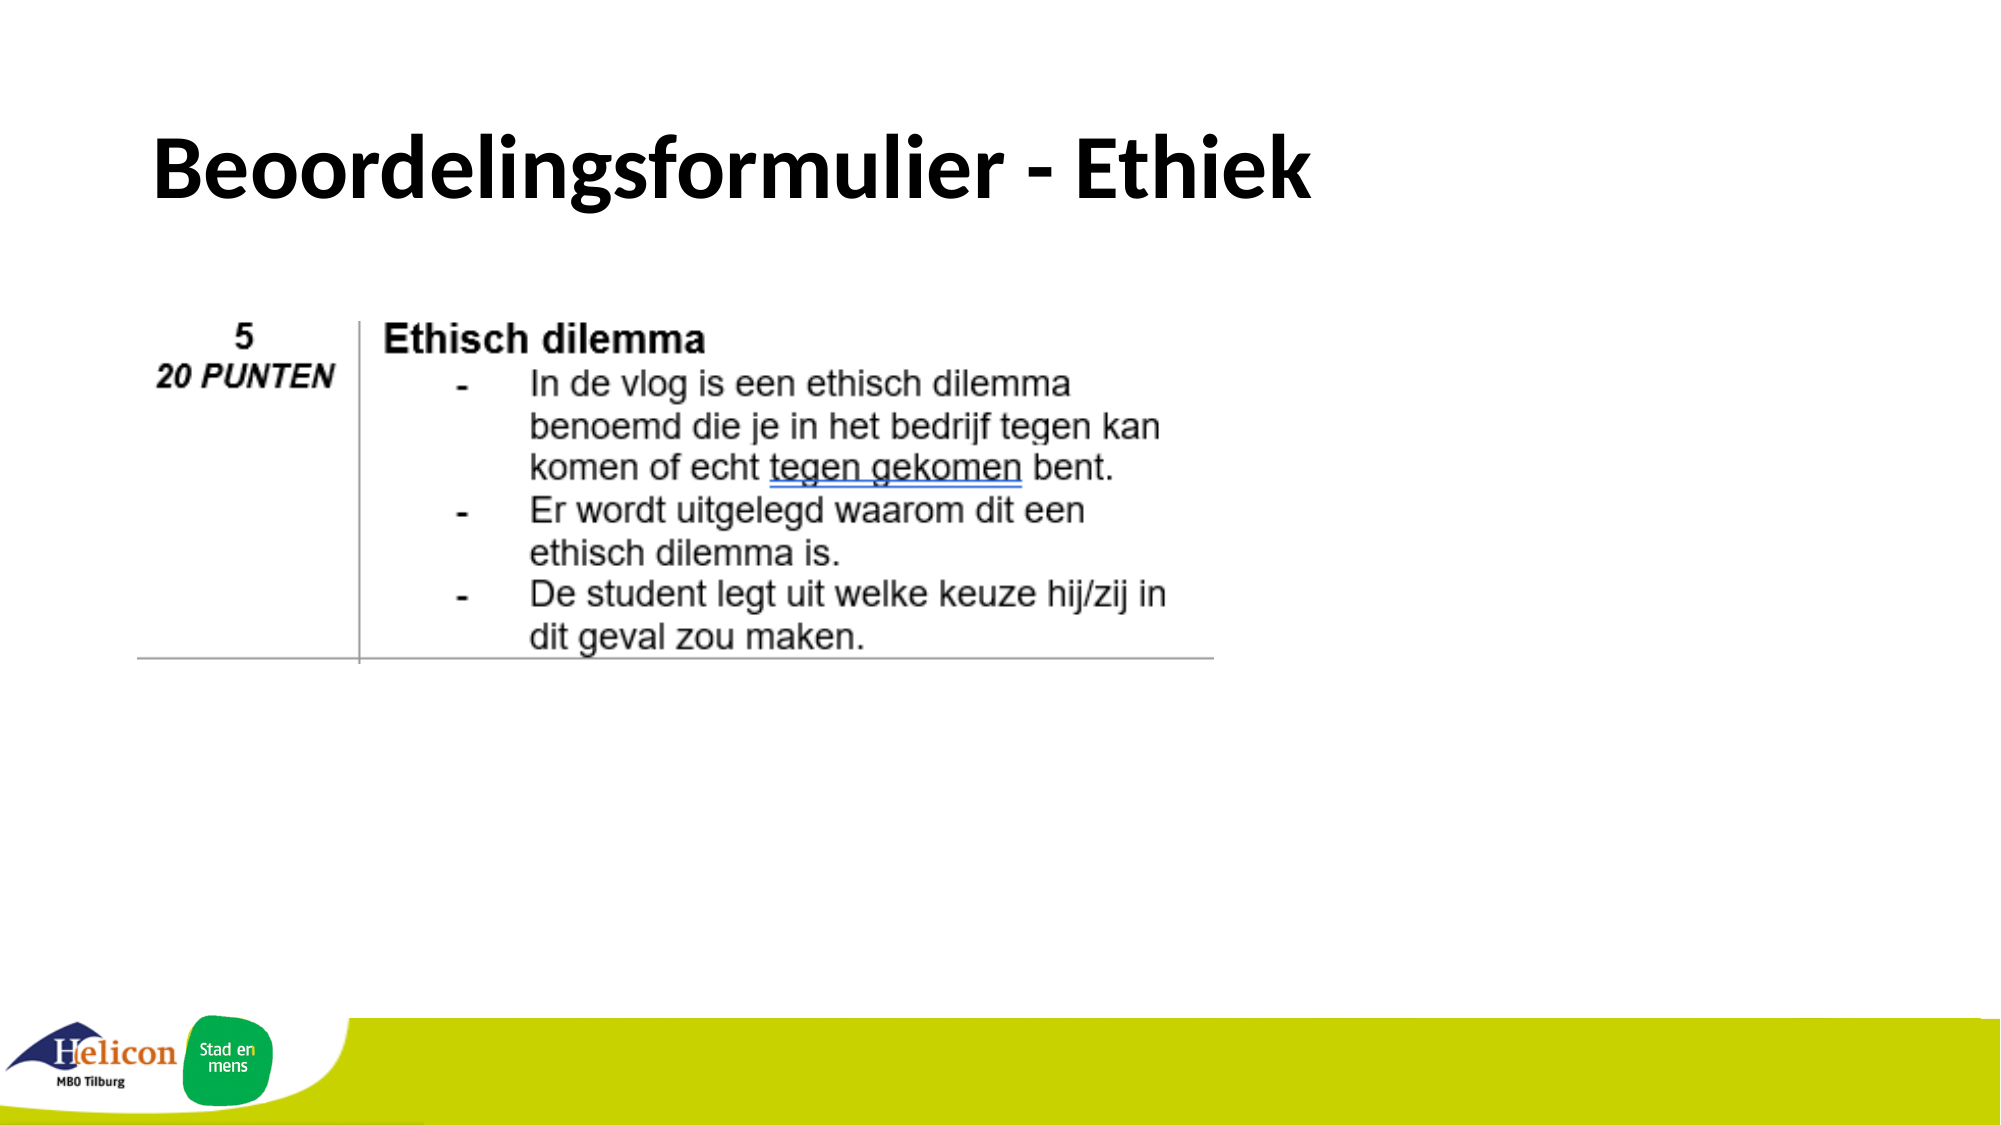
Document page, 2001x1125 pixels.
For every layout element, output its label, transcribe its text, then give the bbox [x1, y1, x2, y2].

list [137, 321, 1214, 664]
picture [0, 1013, 424, 1125]
title Beoordelingsformulier - Ethiek [137, 59, 1863, 278]
